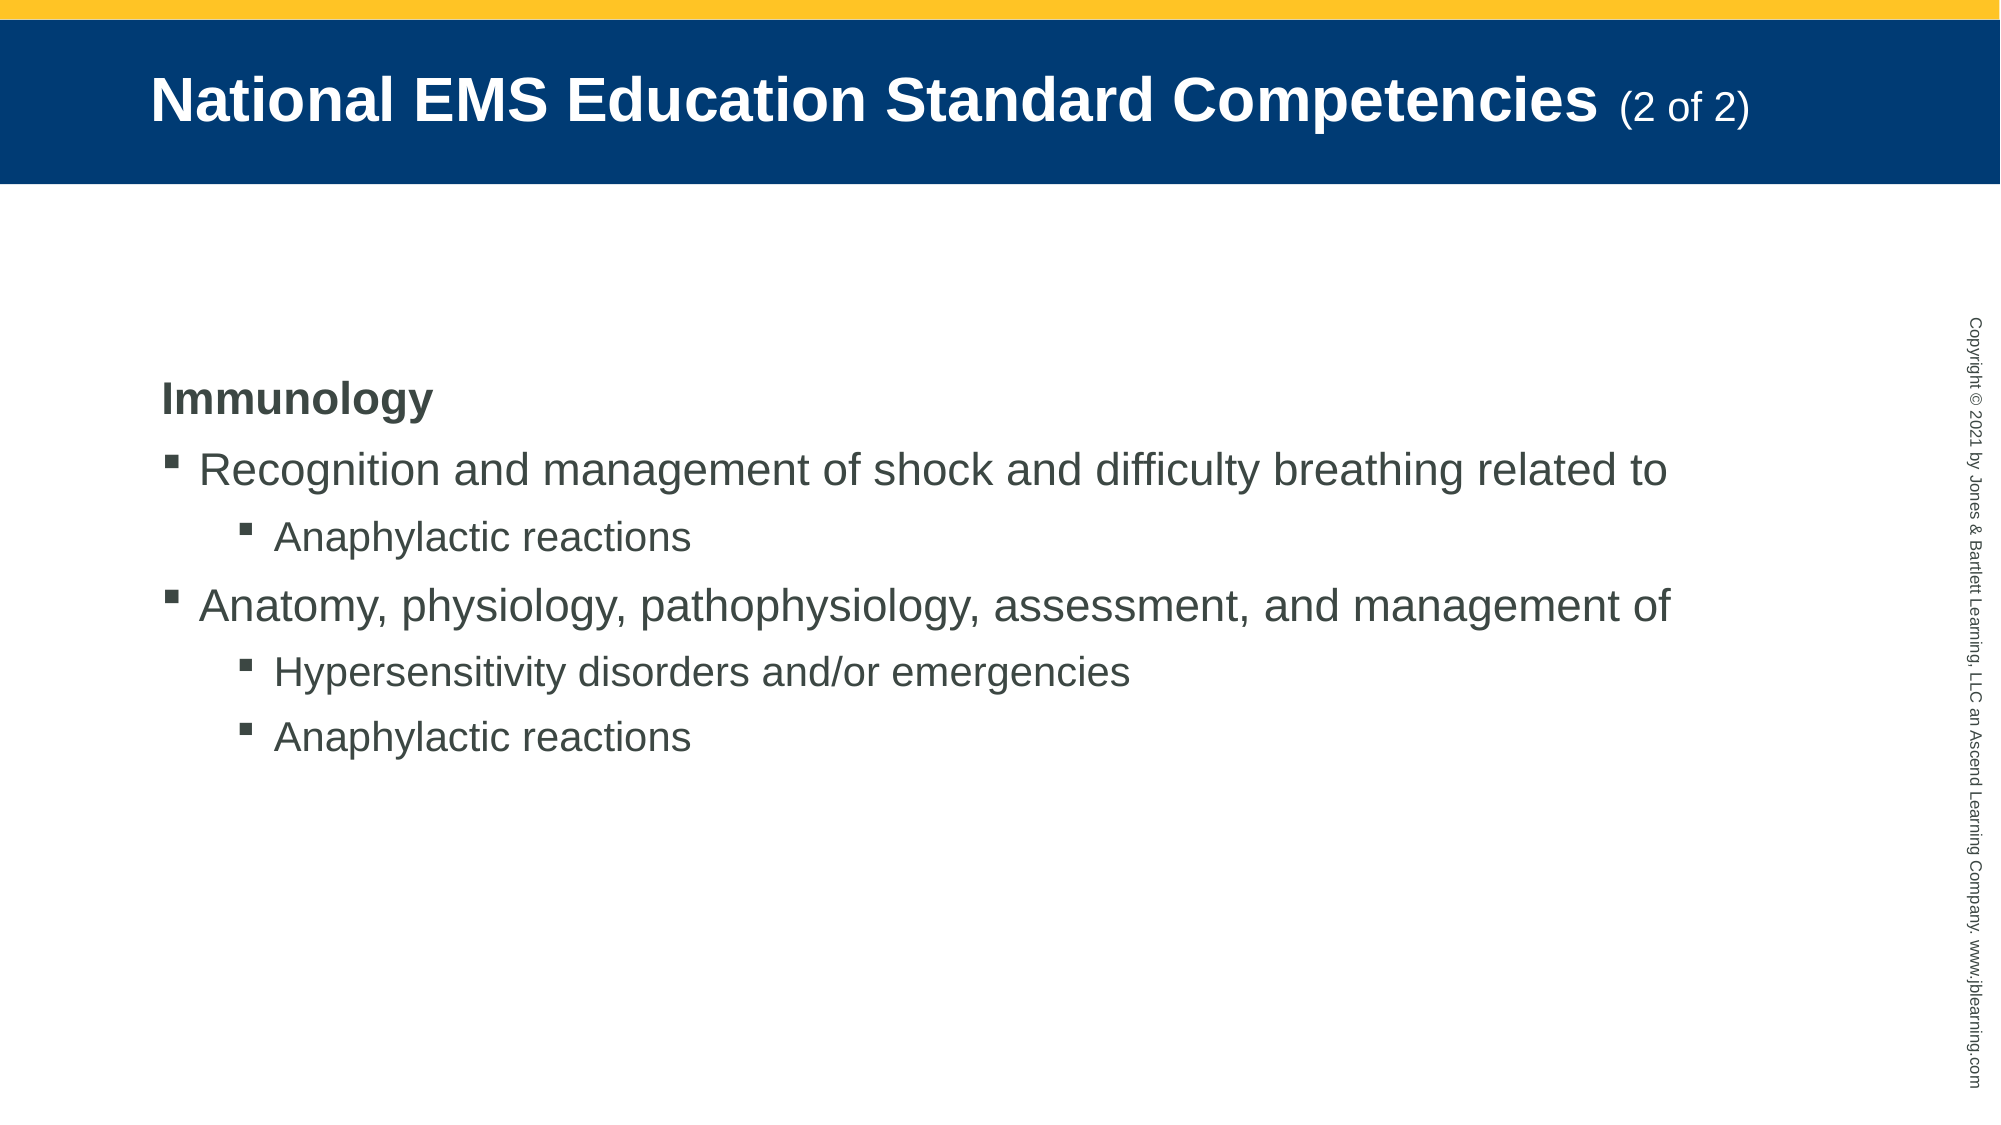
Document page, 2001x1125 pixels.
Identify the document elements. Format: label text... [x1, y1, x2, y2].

list Immunology Recognition and management of shock and difficulty breathing related to Anaphylactic reactions Anatomy, physiology, pathophysiology, assessment, and management of Hypersensitivity disorders and/or emergencies Anaphylactic reactions [146, 361, 1859, 1016]
title National EMS Education Standard Competencies (2 of 2) [0, 19, 2000, 185]
